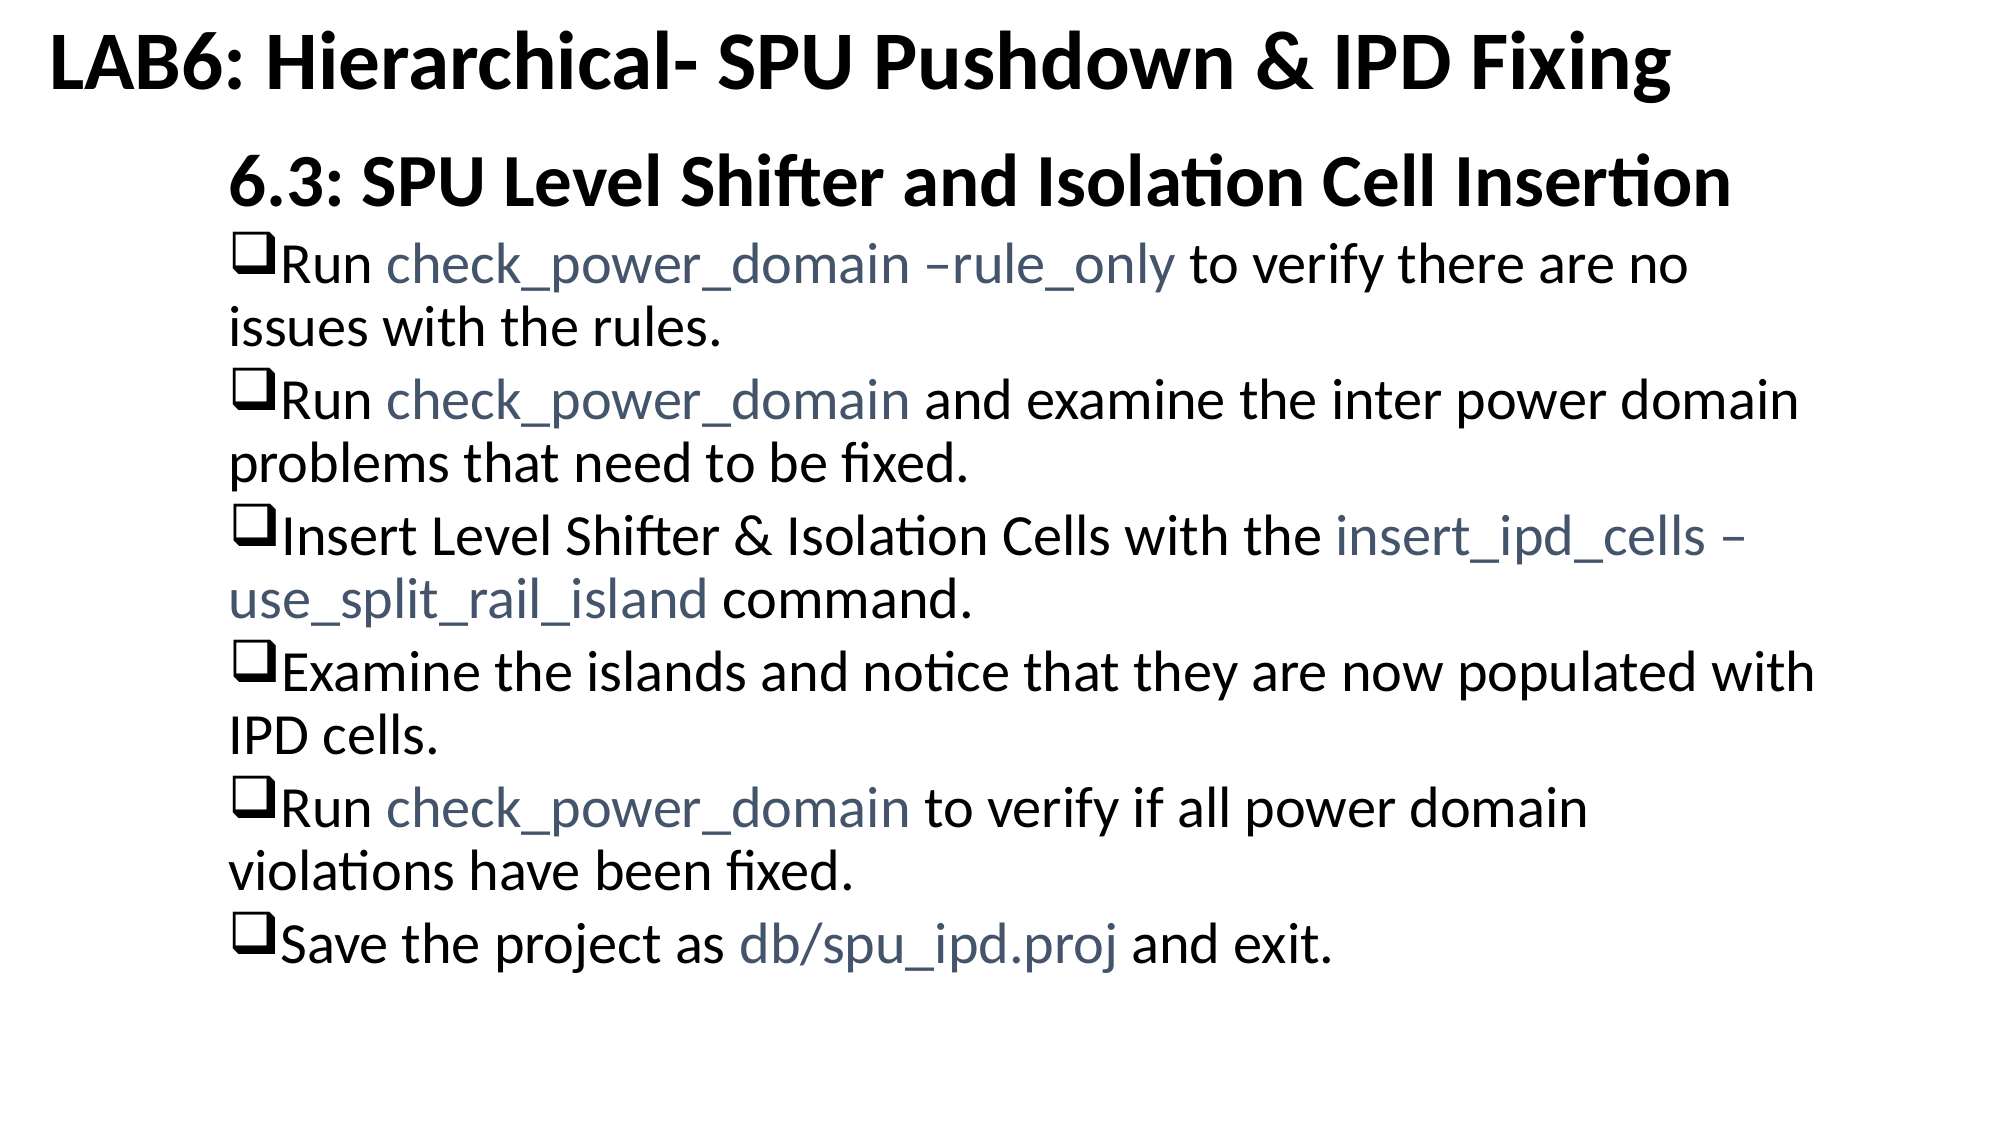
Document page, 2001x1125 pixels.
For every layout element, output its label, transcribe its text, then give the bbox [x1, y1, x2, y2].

title LAB6: Hierarchical- SPU Pushdown & IPD Fixing [34, 28, 1706, 97]
list 6.3: SPU Level Shifter and Isolation Cell Insertion Run check_power_domain –rule_only to verify there are no issues with the rules. Run check_power_domain and examine the inter power domain problems that need to be fixed. Insert Level Shifter & Isolation Cells with the insert_ipd_cells –use_split_rail_island command. Examine the islands and notice that they are now populated with IPD cells. Run check_power_domain to verify if all power domain violations have been fixed. Save the project as db/spu_ipd.proj and exit. [166, 134, 1833, 1080]
